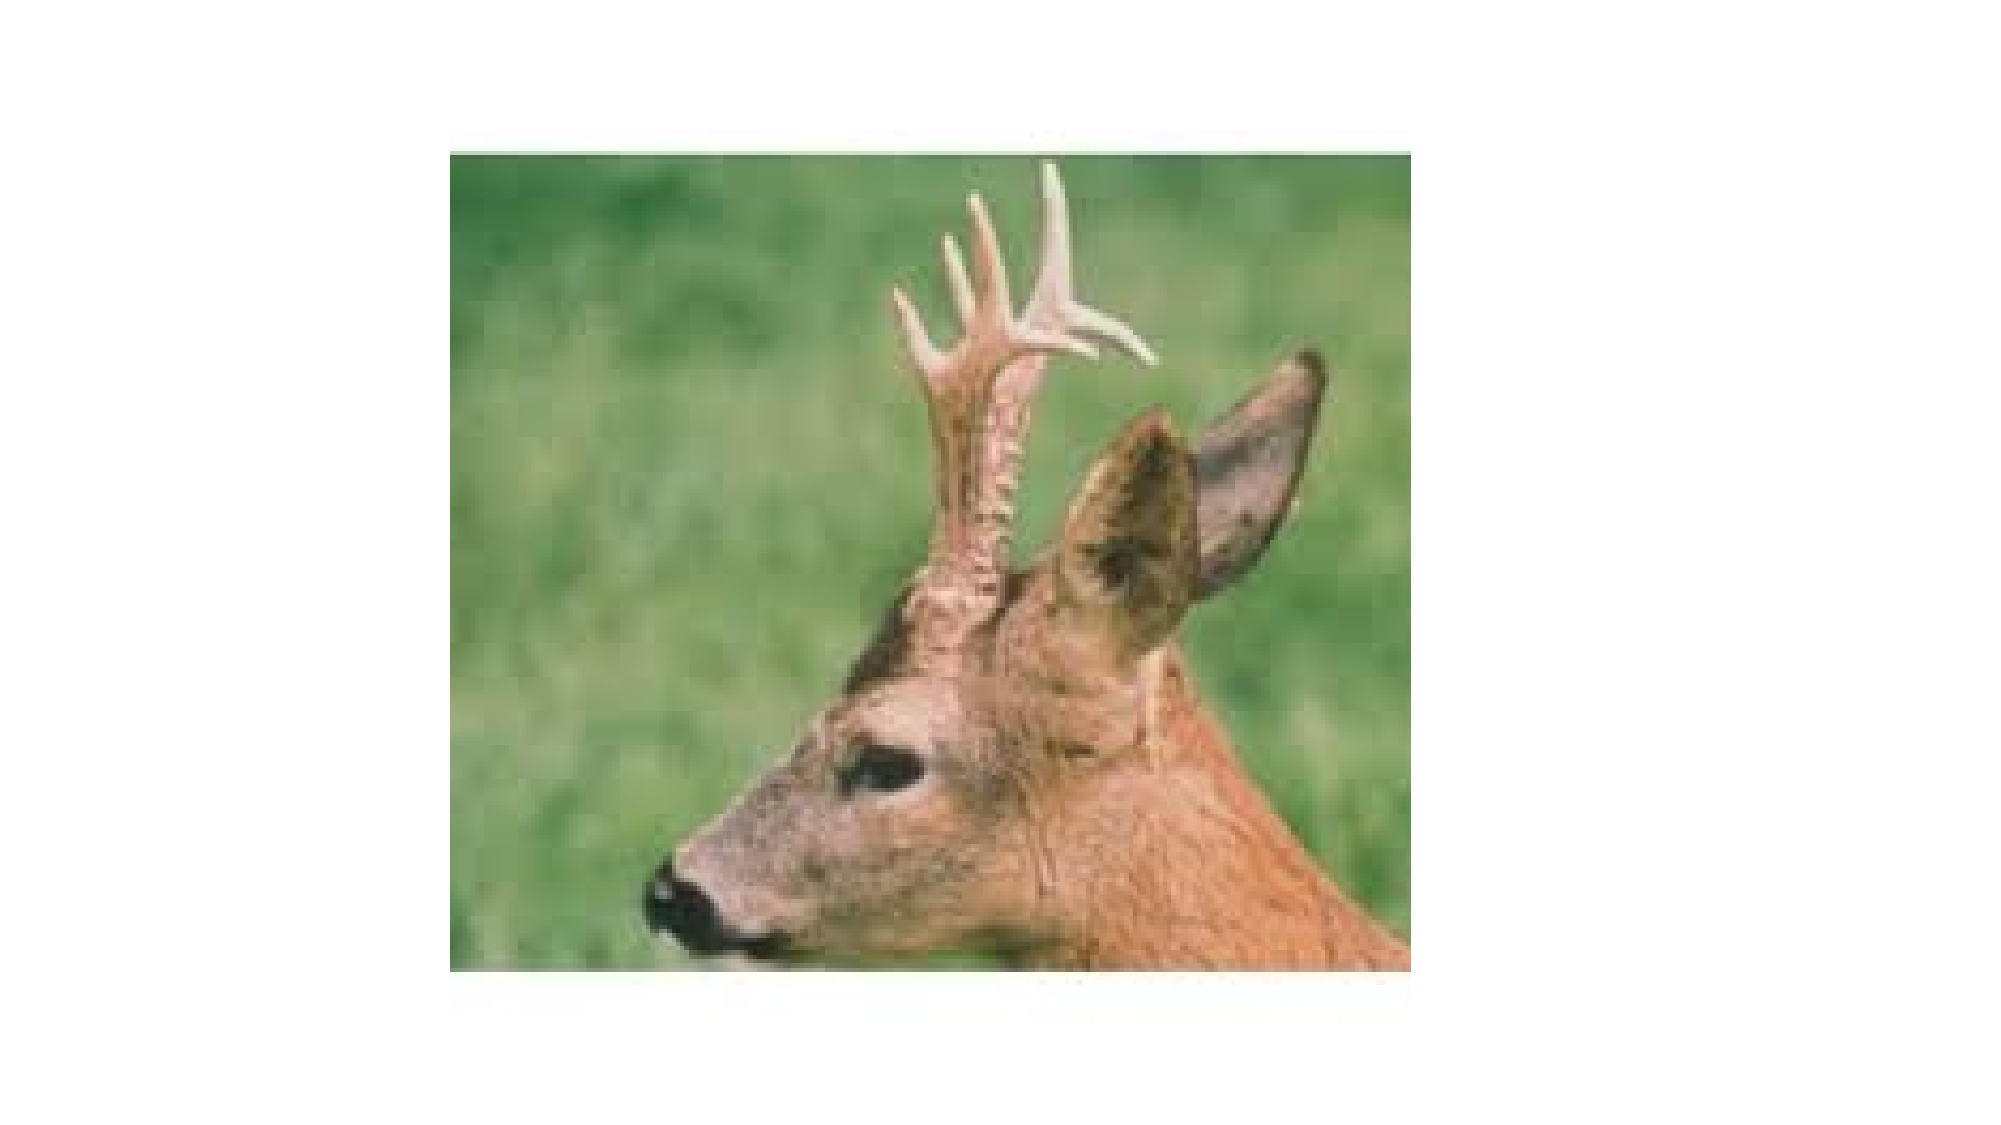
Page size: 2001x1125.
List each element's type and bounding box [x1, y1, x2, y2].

picture [449, 130, 1411, 1092]
